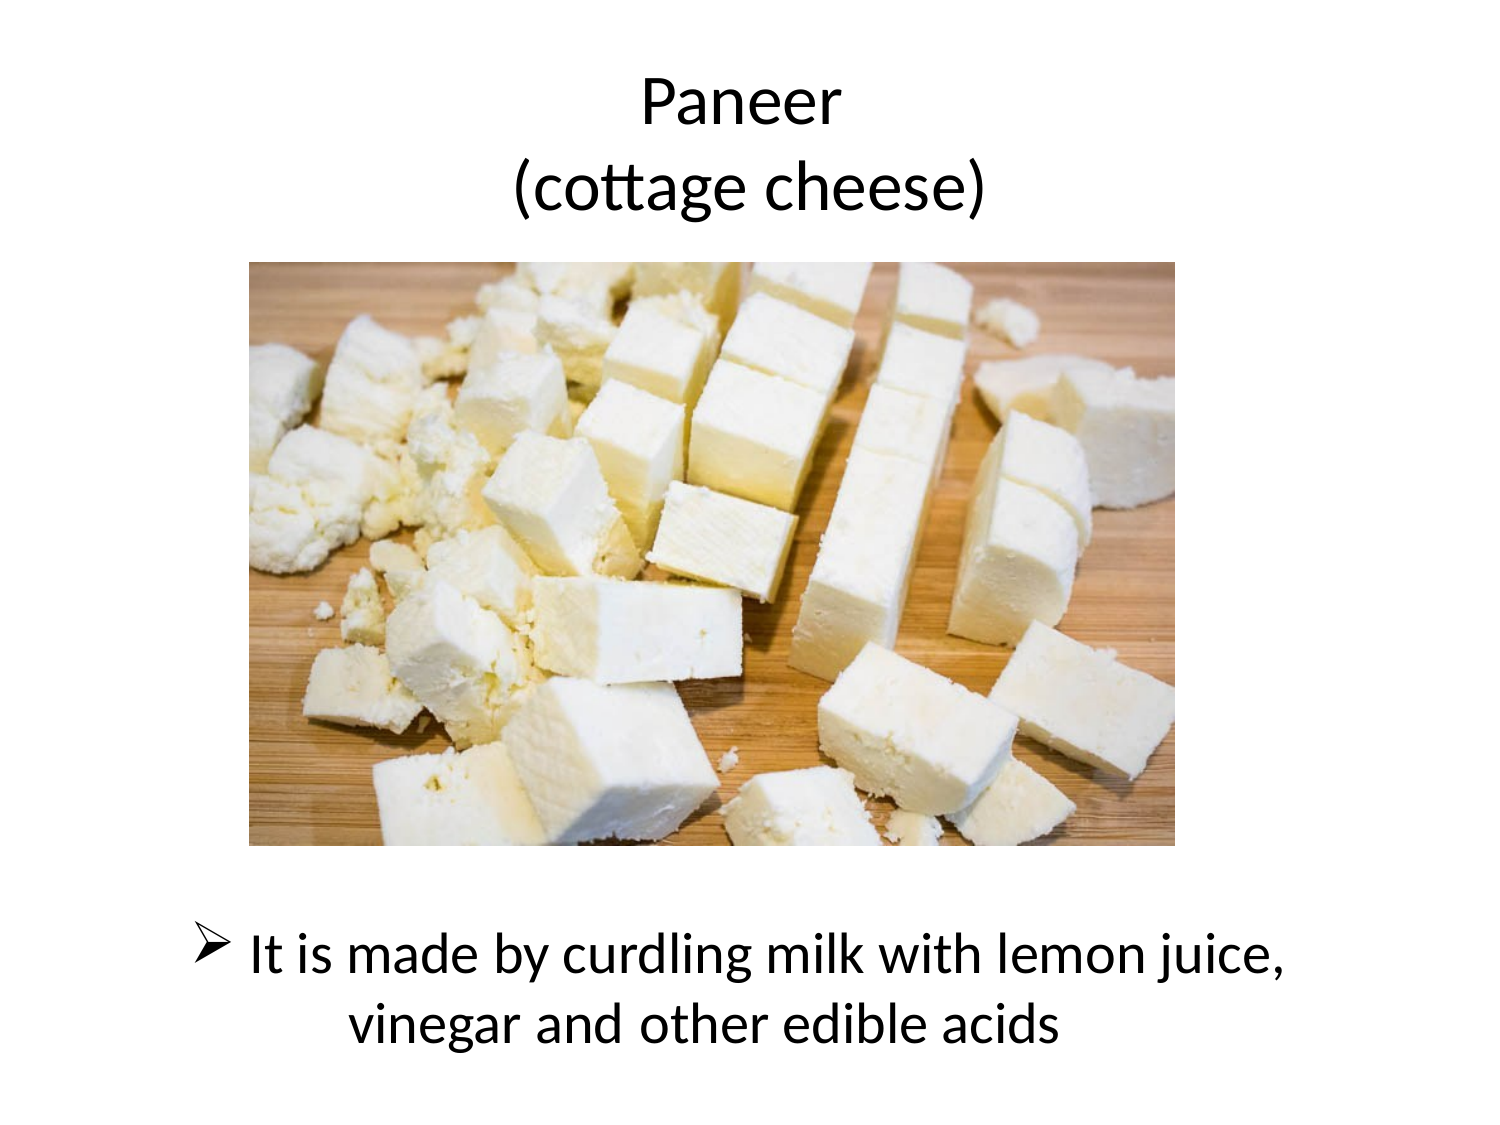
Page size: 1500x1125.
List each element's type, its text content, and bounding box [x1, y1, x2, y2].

title Paneer (cottage cheese) [75, 45, 1425, 233]
text_box It is made by curdling milk with lemon juice, vinegar and other edible acids [174, 862, 1325, 1063]
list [249, 262, 1176, 847]
